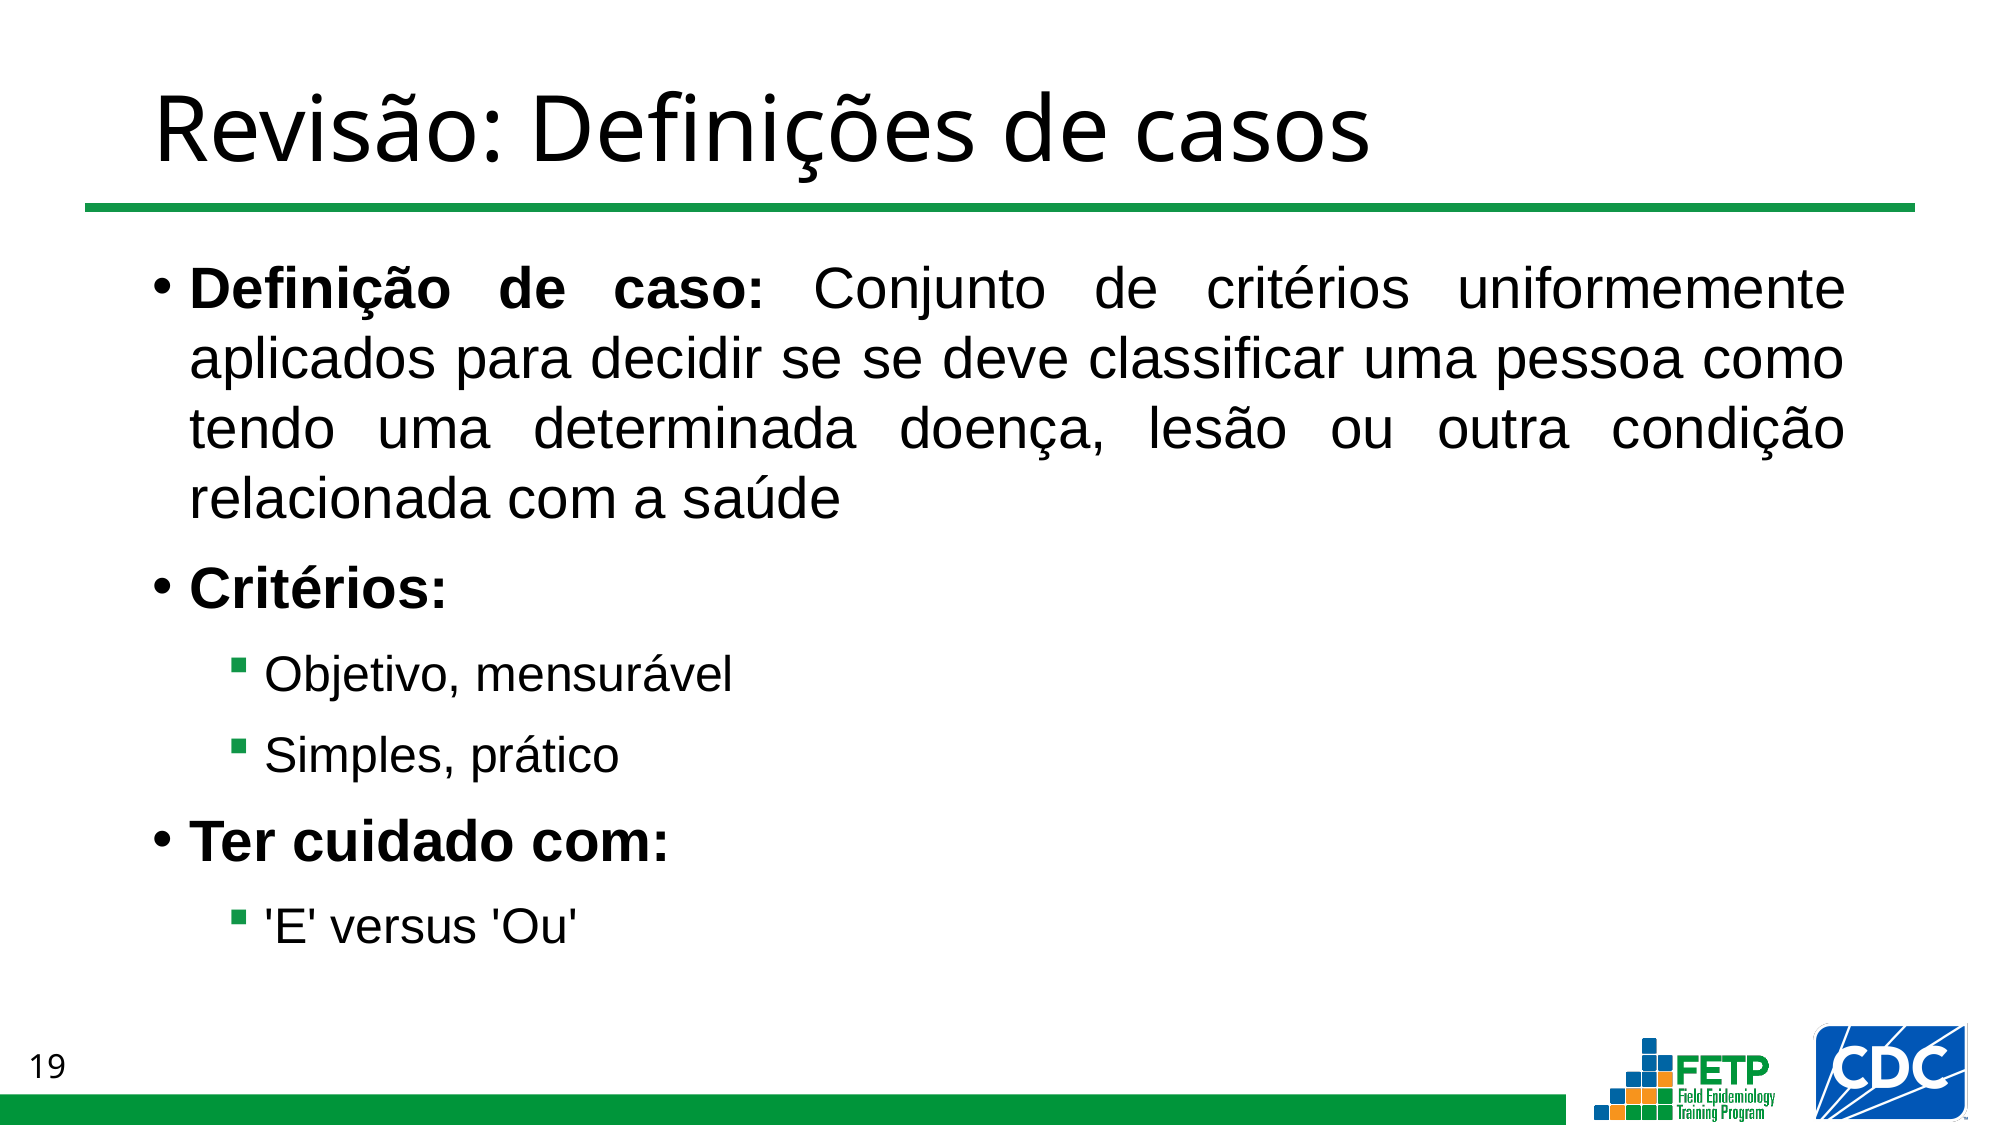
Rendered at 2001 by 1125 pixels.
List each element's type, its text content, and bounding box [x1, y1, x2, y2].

list Definição de caso: Conjunto de critérios uniformemente aplicados para decidir se se deve classificar uma pessoa como tendo uma determinada doença, lesão ou outra condição relacionada com a saúde Critérios: Objetivo, mensurável Simples, prático Ter cuidado com: 'E' versus 'Ou' [137, 242, 1863, 1004]
title Revisão: Definições de casos [137, 75, 1863, 207]
picture [1594, 1038, 1775, 1122]
picture [1813, 1023, 1968, 1122]
